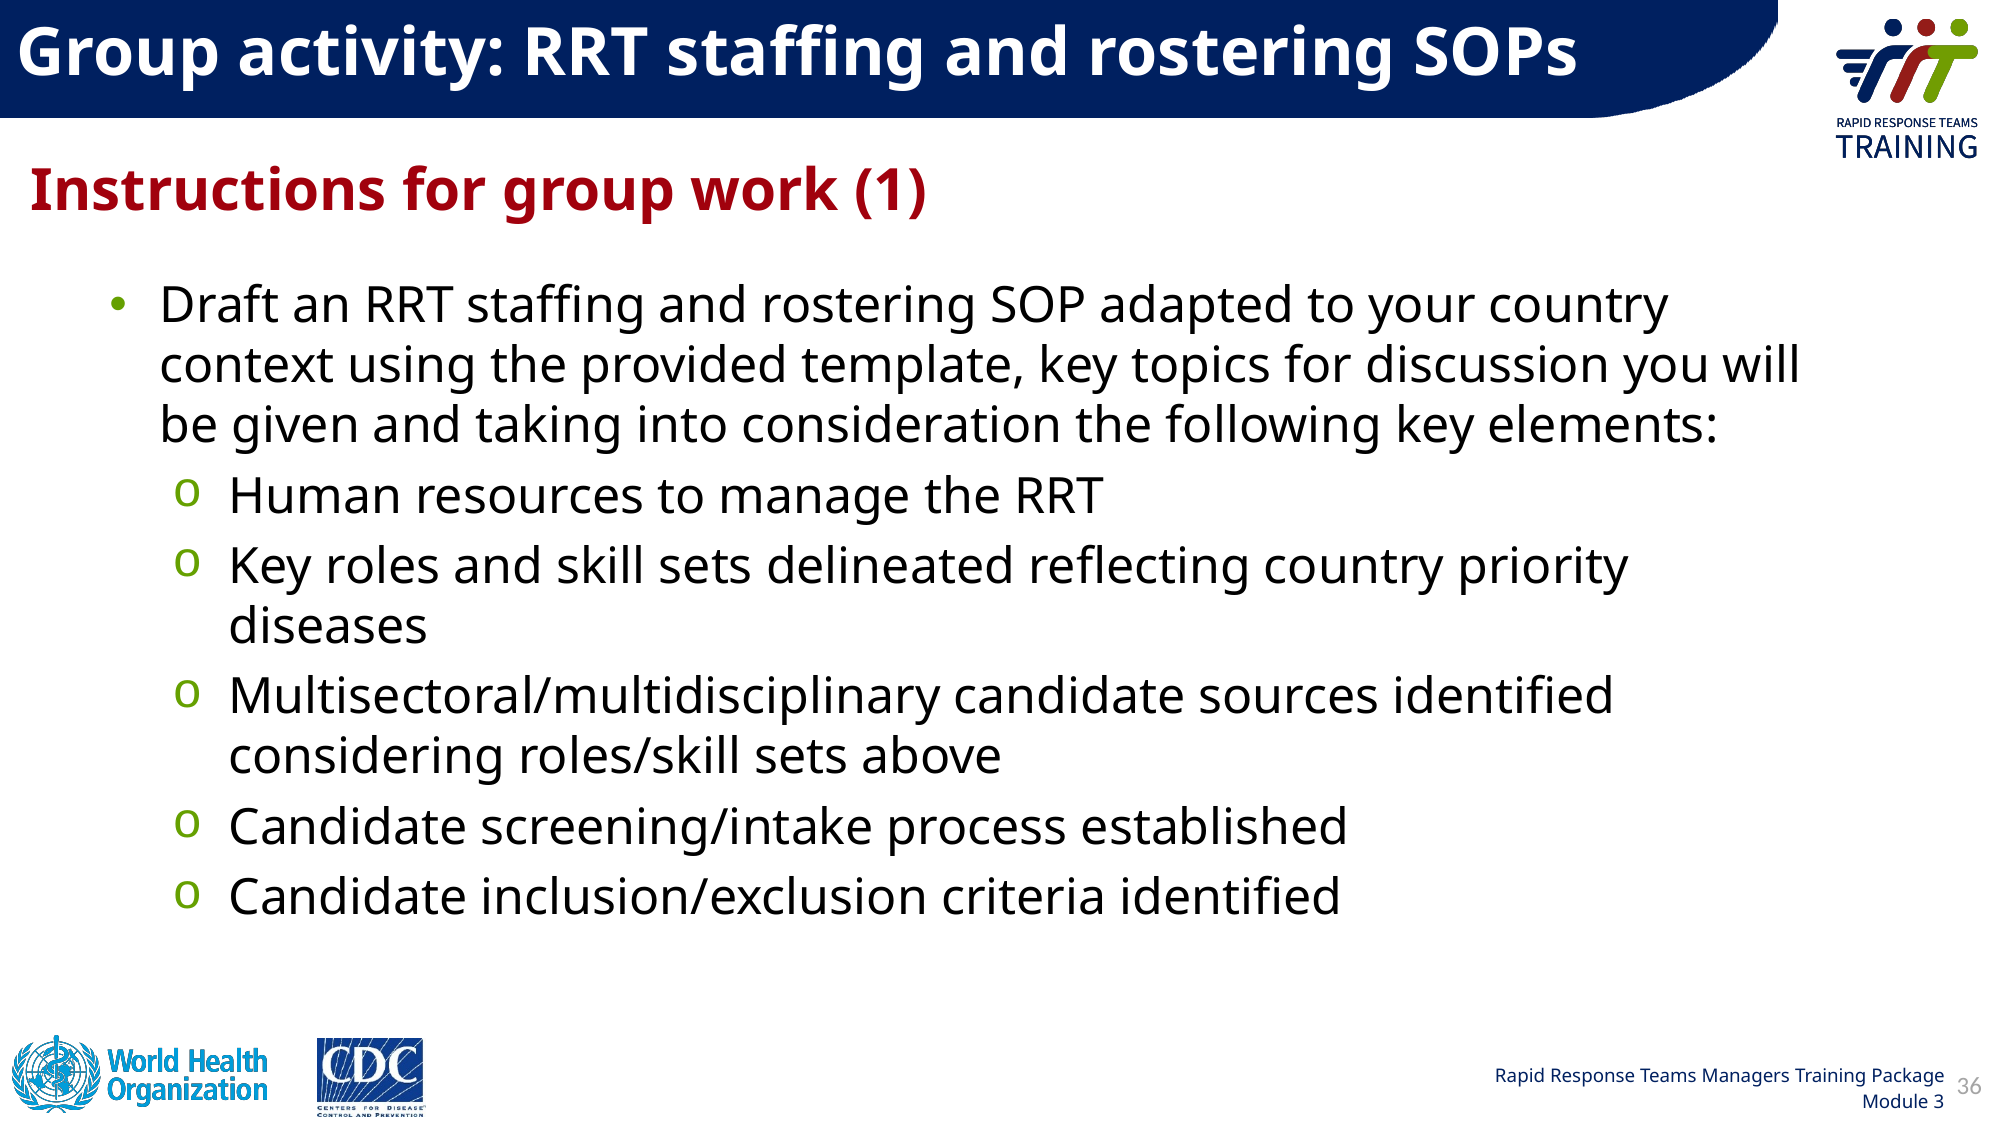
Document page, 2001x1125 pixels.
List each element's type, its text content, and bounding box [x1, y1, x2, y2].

picture [50, 1108, 62, 1113]
picture [113, 1081, 120, 1096]
picture [1835, 19, 1978, 167]
picture [0, 0, 1778, 118]
picture [64, 1078, 267, 1113]
text_box 3.3 Group activity: RRT staffing and rostering SOPs [0, 0, 1612, 96]
slide_number 36 [1941, 1061, 2000, 1115]
picture [12, 1083, 48, 1113]
picture [141, 1087, 146, 1096]
picture [12, 1035, 54, 1068]
picture [46, 1056, 54, 1062]
picture [34, 1054, 43, 1078]
picture [24, 1054, 36, 1087]
picture [30, 1083, 37, 1091]
title Instructions for group work (1) [22, 138, 1782, 246]
picture [22, 1062, 26, 1077]
picture [40, 1062, 47, 1070]
picture [36, 1088, 78, 1105]
picture [71, 1053, 88, 1091]
picture [317, 1078, 426, 1117]
picture [59, 1035, 88, 1054]
text_box Draft an RRT staffing and rostering SOP adapted to your country context using the provided template, key topics for discussion you will be given and taking into consideration the following key elements: Human resources to manage the RRT Key roles and skill sets delineated reflecting country priority diseases Multisectoral/multidisciplinary candidate sources identified considering roles/skill sets above Candidate screening/intake process established Candidate inclusion/exclusion criteria identified [88, 265, 1837, 1078]
